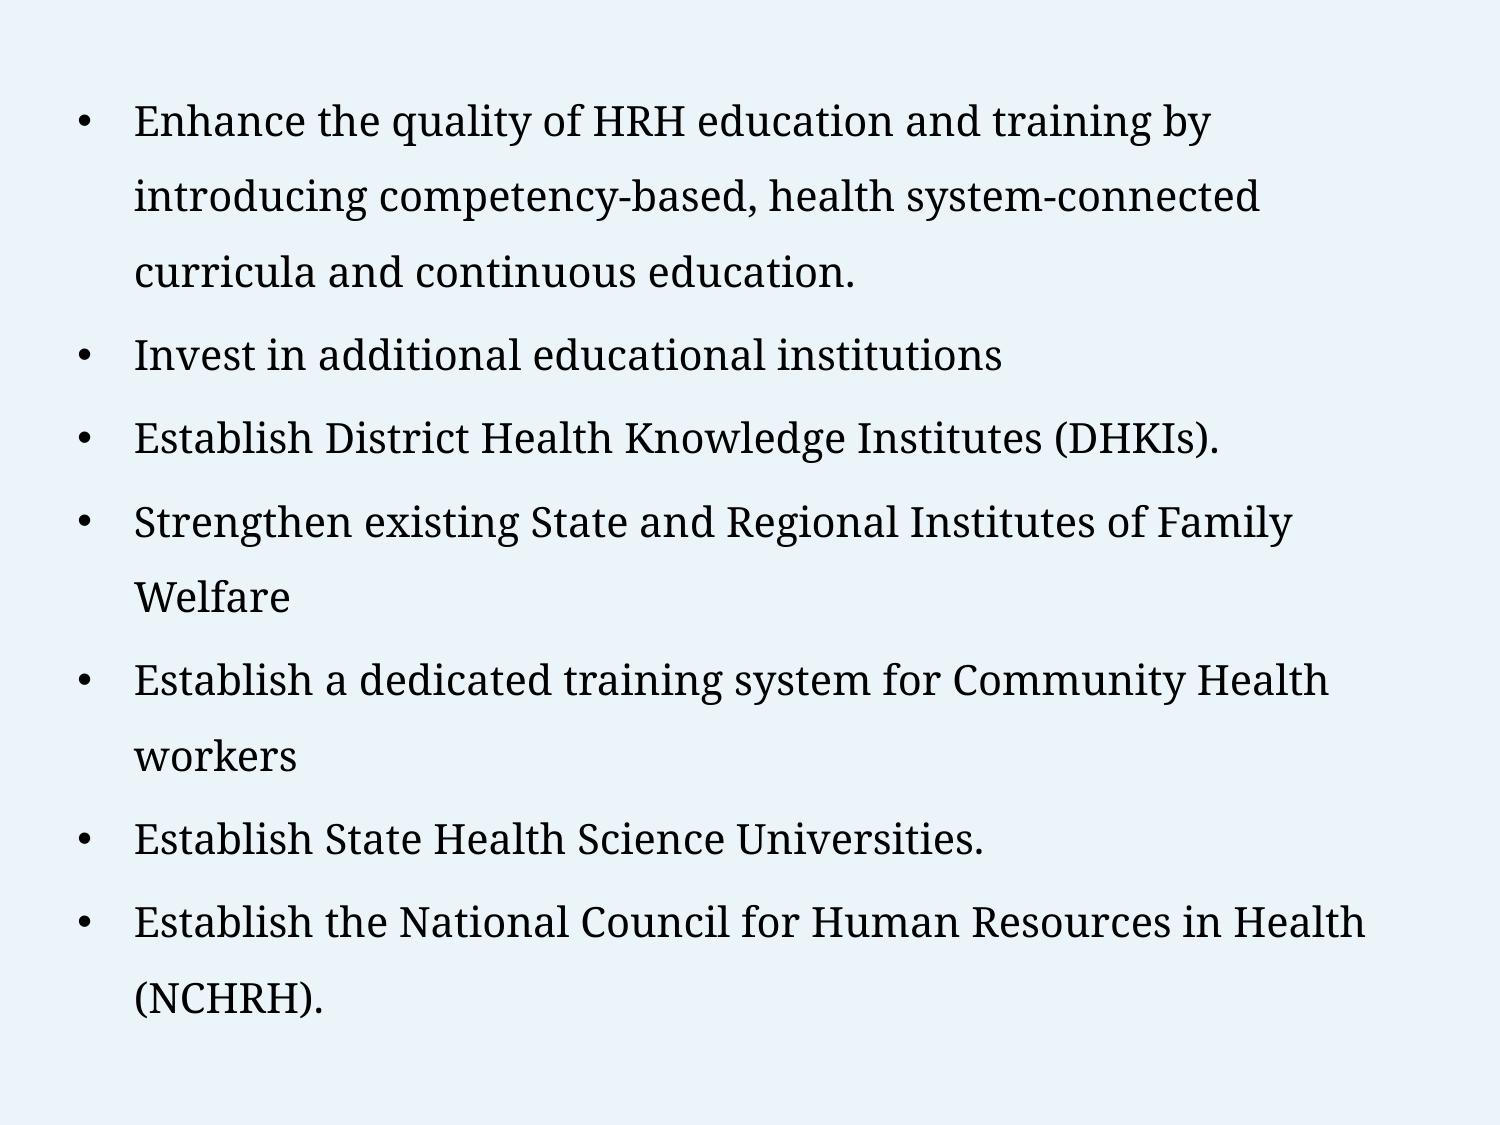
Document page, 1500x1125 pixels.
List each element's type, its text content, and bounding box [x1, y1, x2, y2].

list Enhance the quality of HRH education and training by introducing competency-based, health system-connected curricula and continuous education. Invest in additional educational institutions Establish District Health Knowledge Institutes (DHKIs). Strengthen existing State and Regional Institutes of Family Welfare Establish a dedicated training system for Community Health workers Establish State Health Science Universities. Establish the National Council for Human Resources in Health (NCHRH). [62, 62, 1425, 1050]
